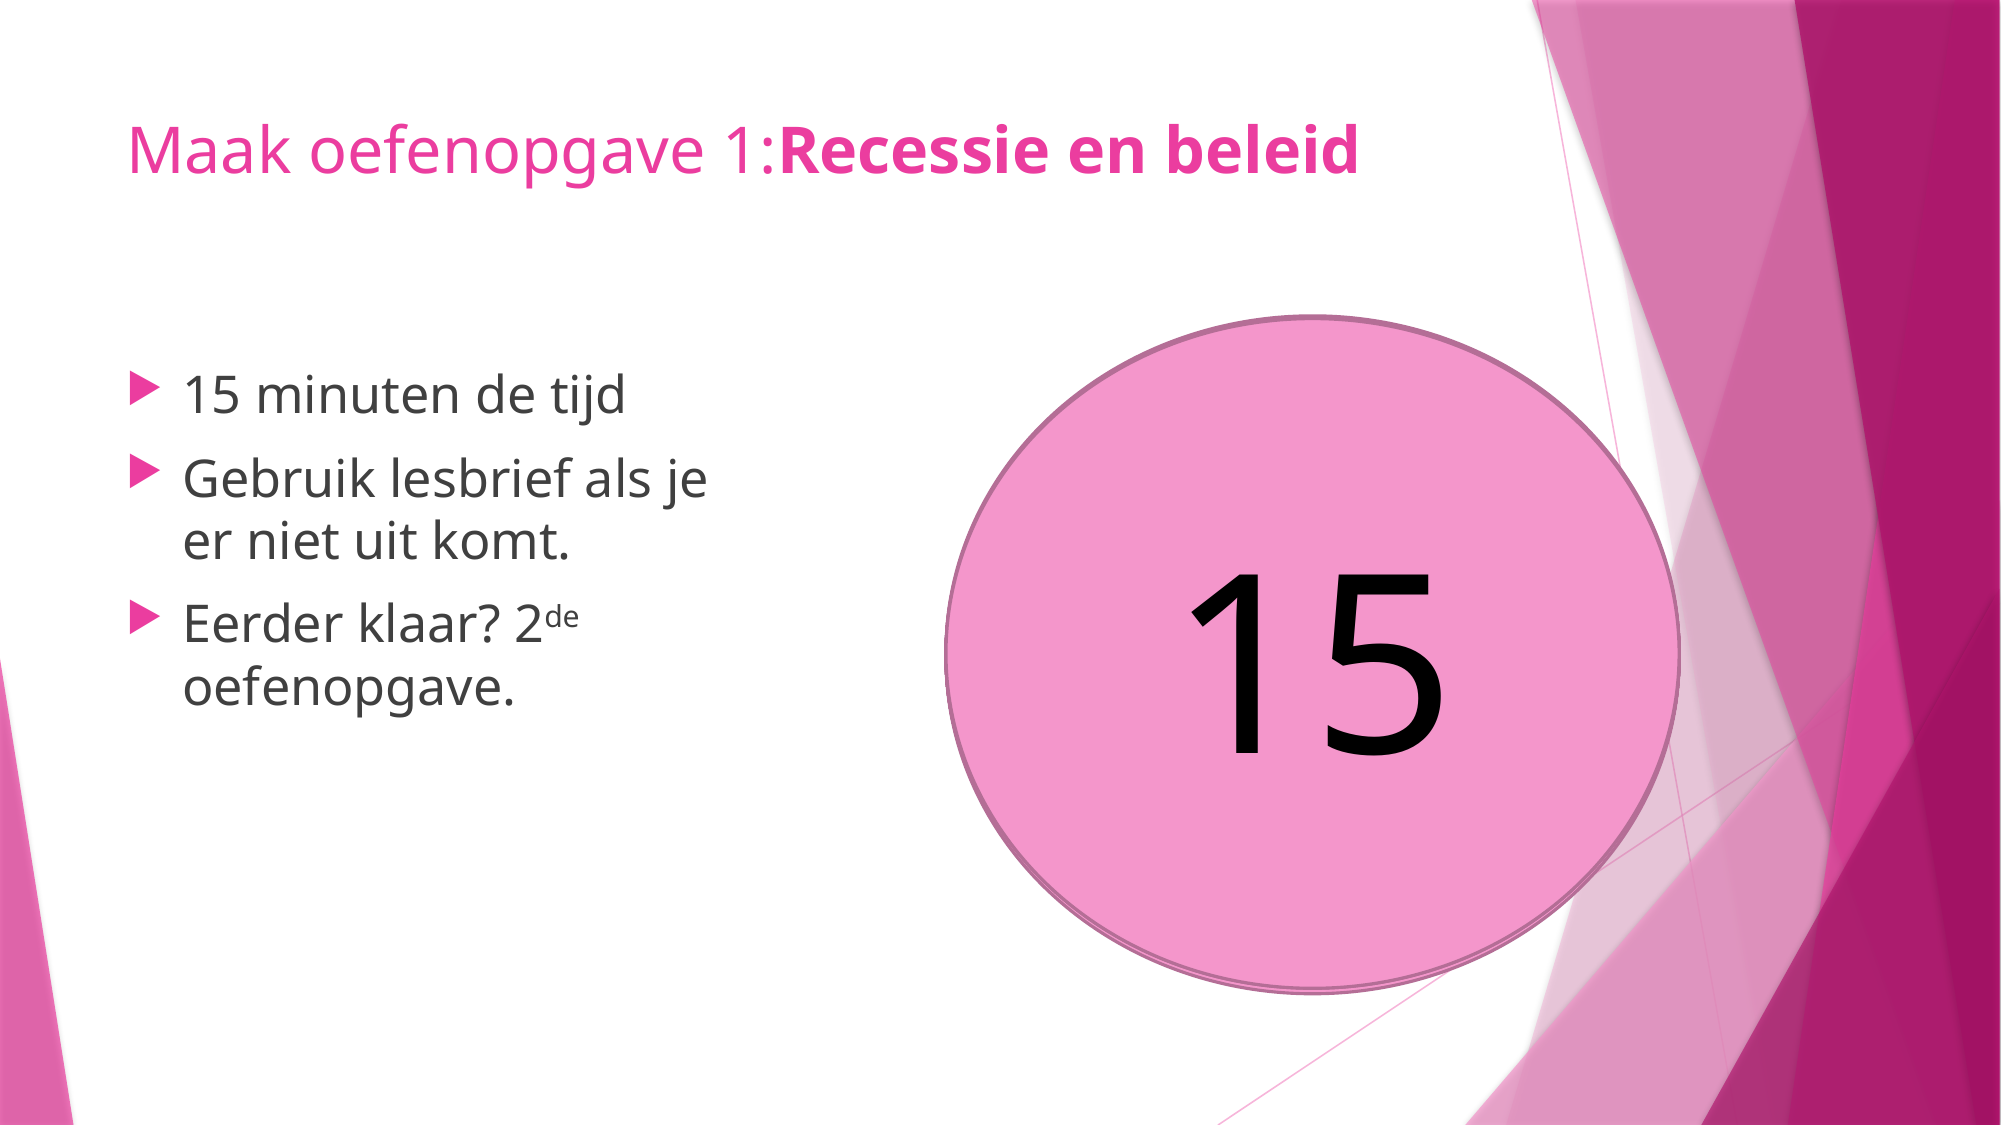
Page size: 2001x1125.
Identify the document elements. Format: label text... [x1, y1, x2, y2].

list 15 minuten de tijd Gebruik lesbrief als je er niet uit komt. Eerder klaar? 2de oefenopgave. [111, 354, 774, 992]
text_box 13 [948, 701, 1678, 996]
title Maak oefenopgave 1:Recessie en beleid [111, 101, 1522, 319]
text_box 15 [944, 317, 1681, 990]
text_box 10 [959, 314, 1668, 562]
